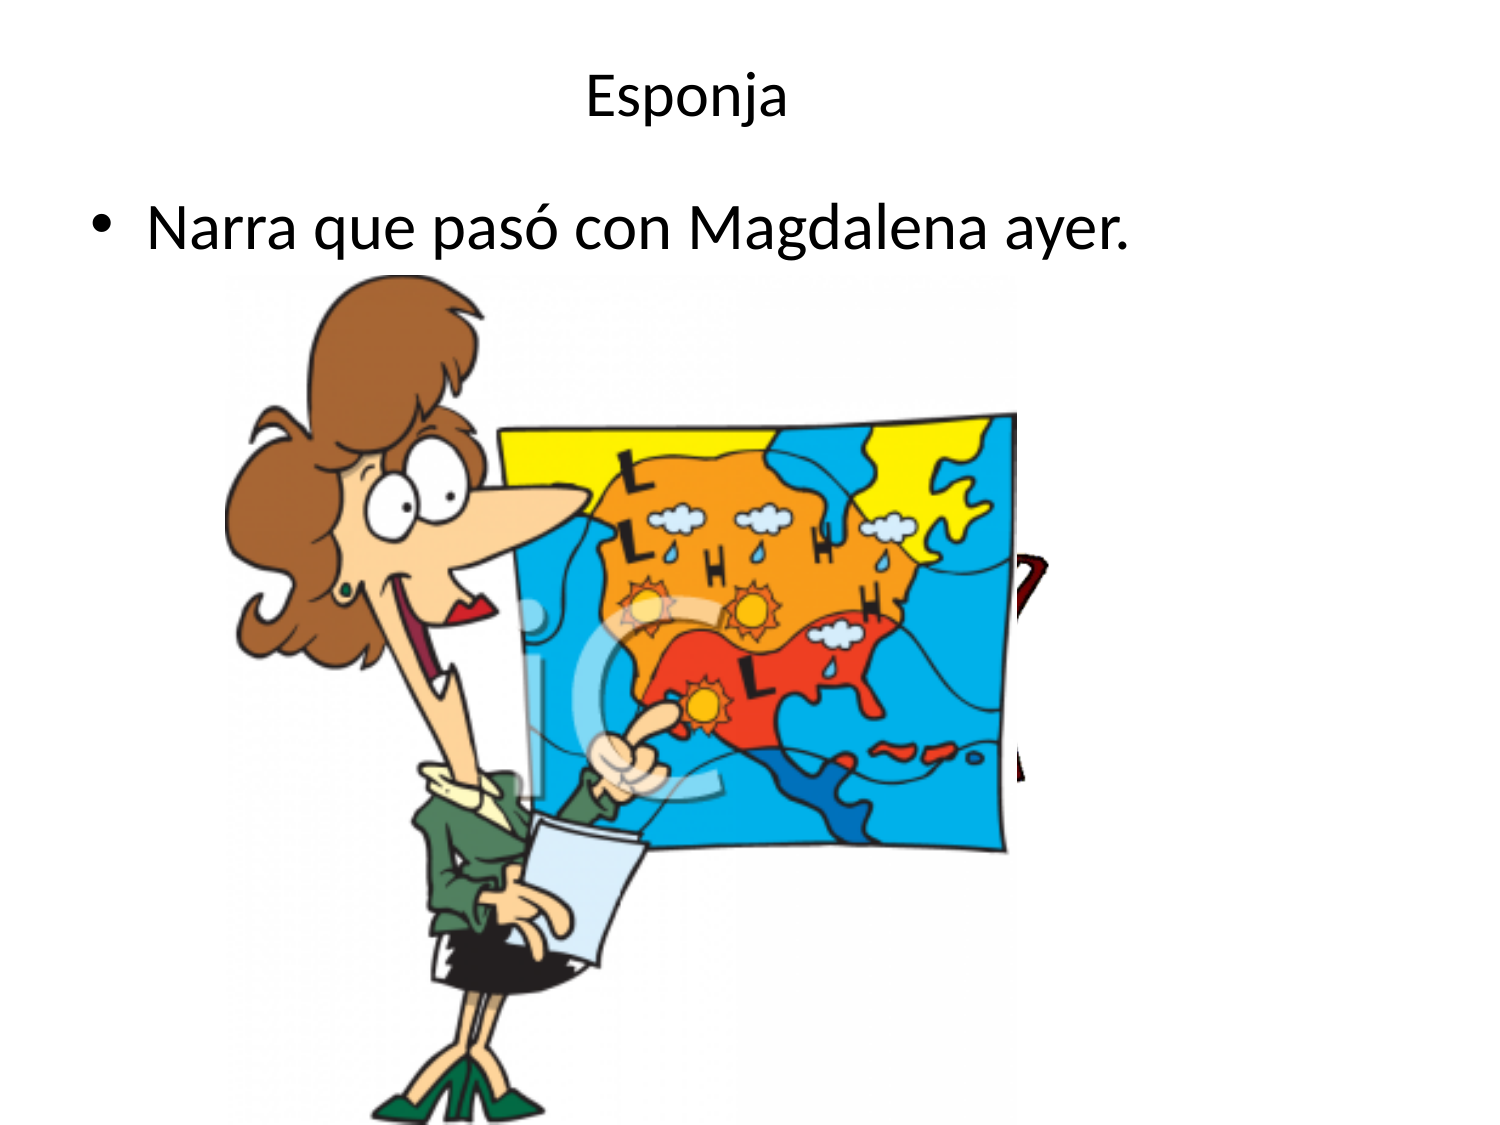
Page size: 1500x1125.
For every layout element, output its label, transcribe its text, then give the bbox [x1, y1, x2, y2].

list Narra que pasó con Magdalena ayer. [75, 174, 1300, 1062]
title Esponja [75, 45, 1300, 138]
picture [224, 274, 1055, 1125]
